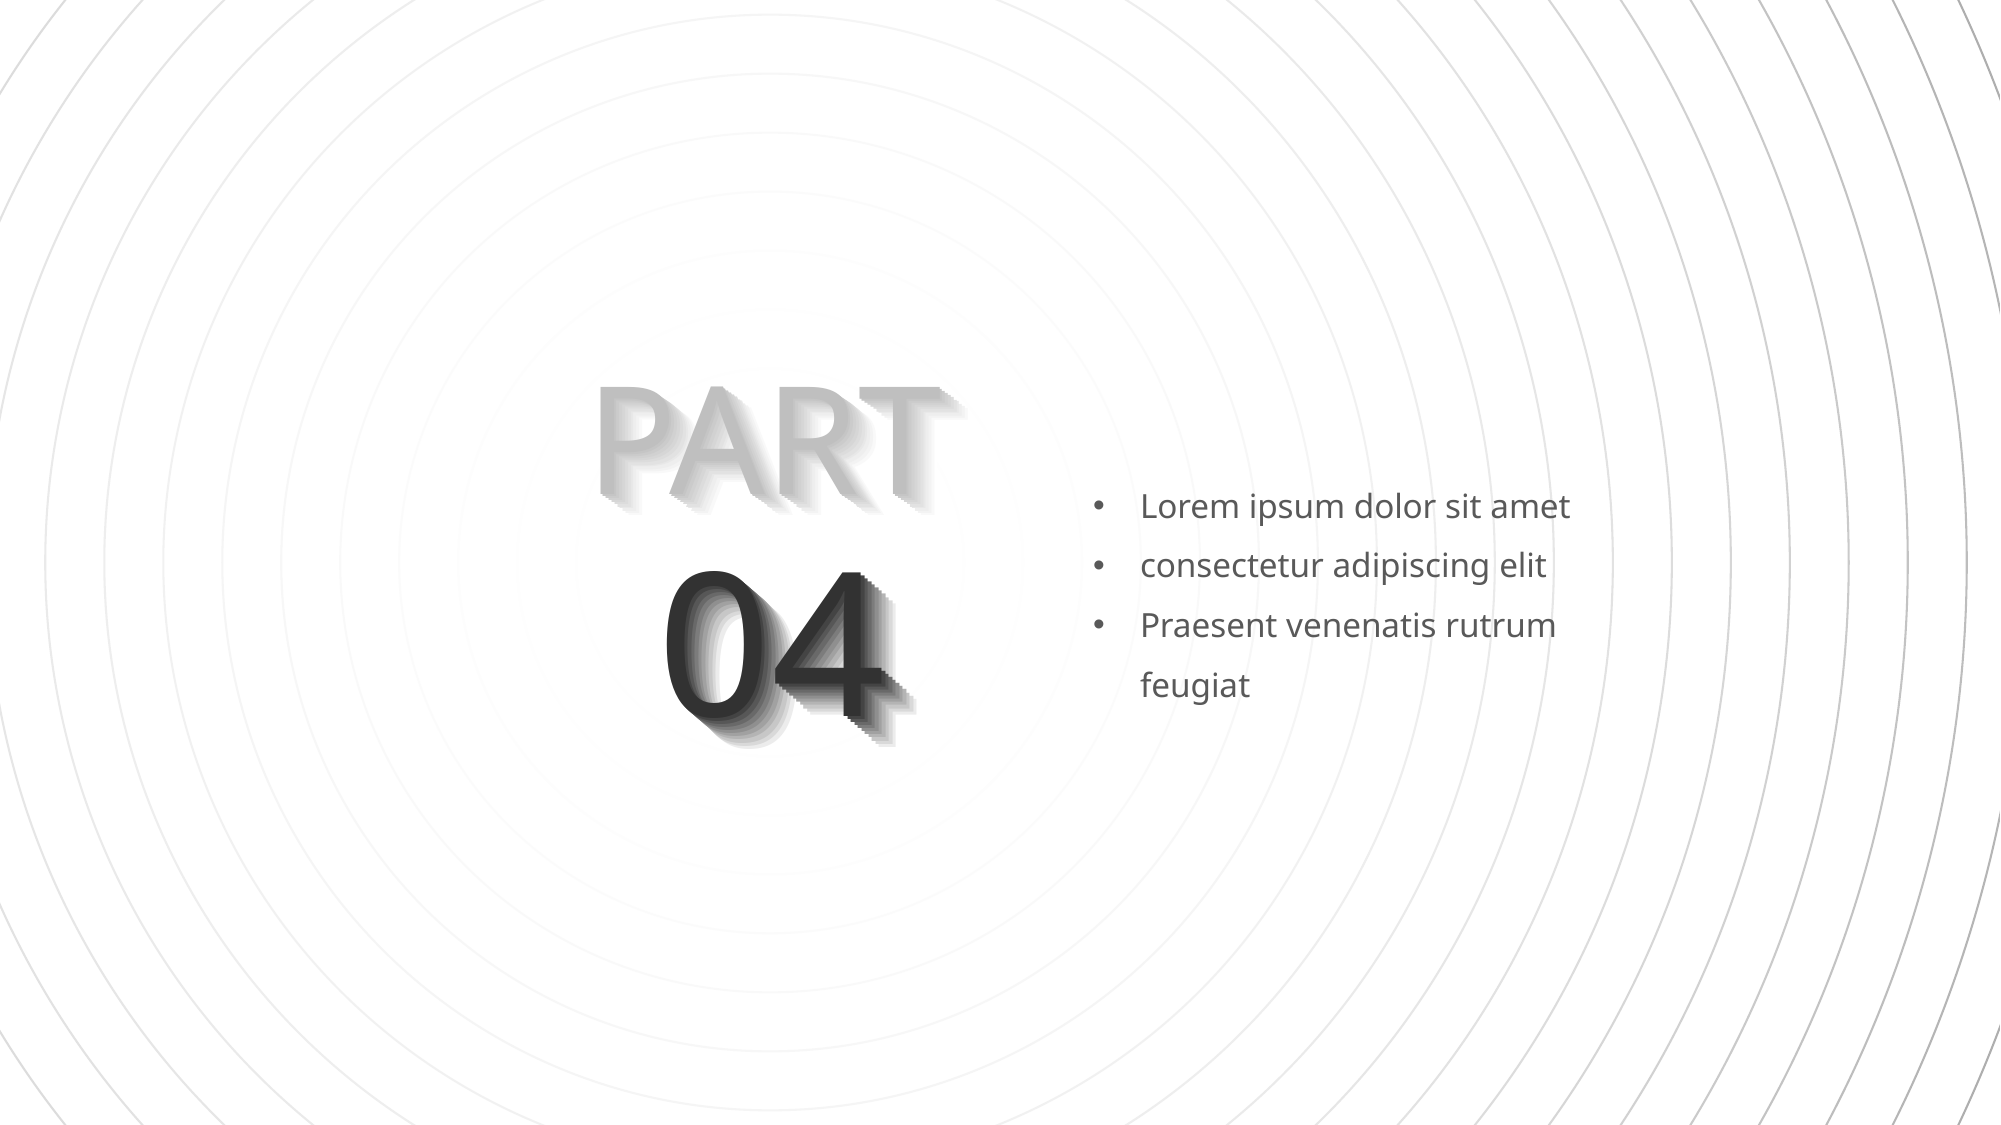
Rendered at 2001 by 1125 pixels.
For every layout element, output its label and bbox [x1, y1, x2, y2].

text_box [575, 337, 984, 557]
text_box [0, 0, 2000, 1125]
text_box [642, 508, 940, 801]
